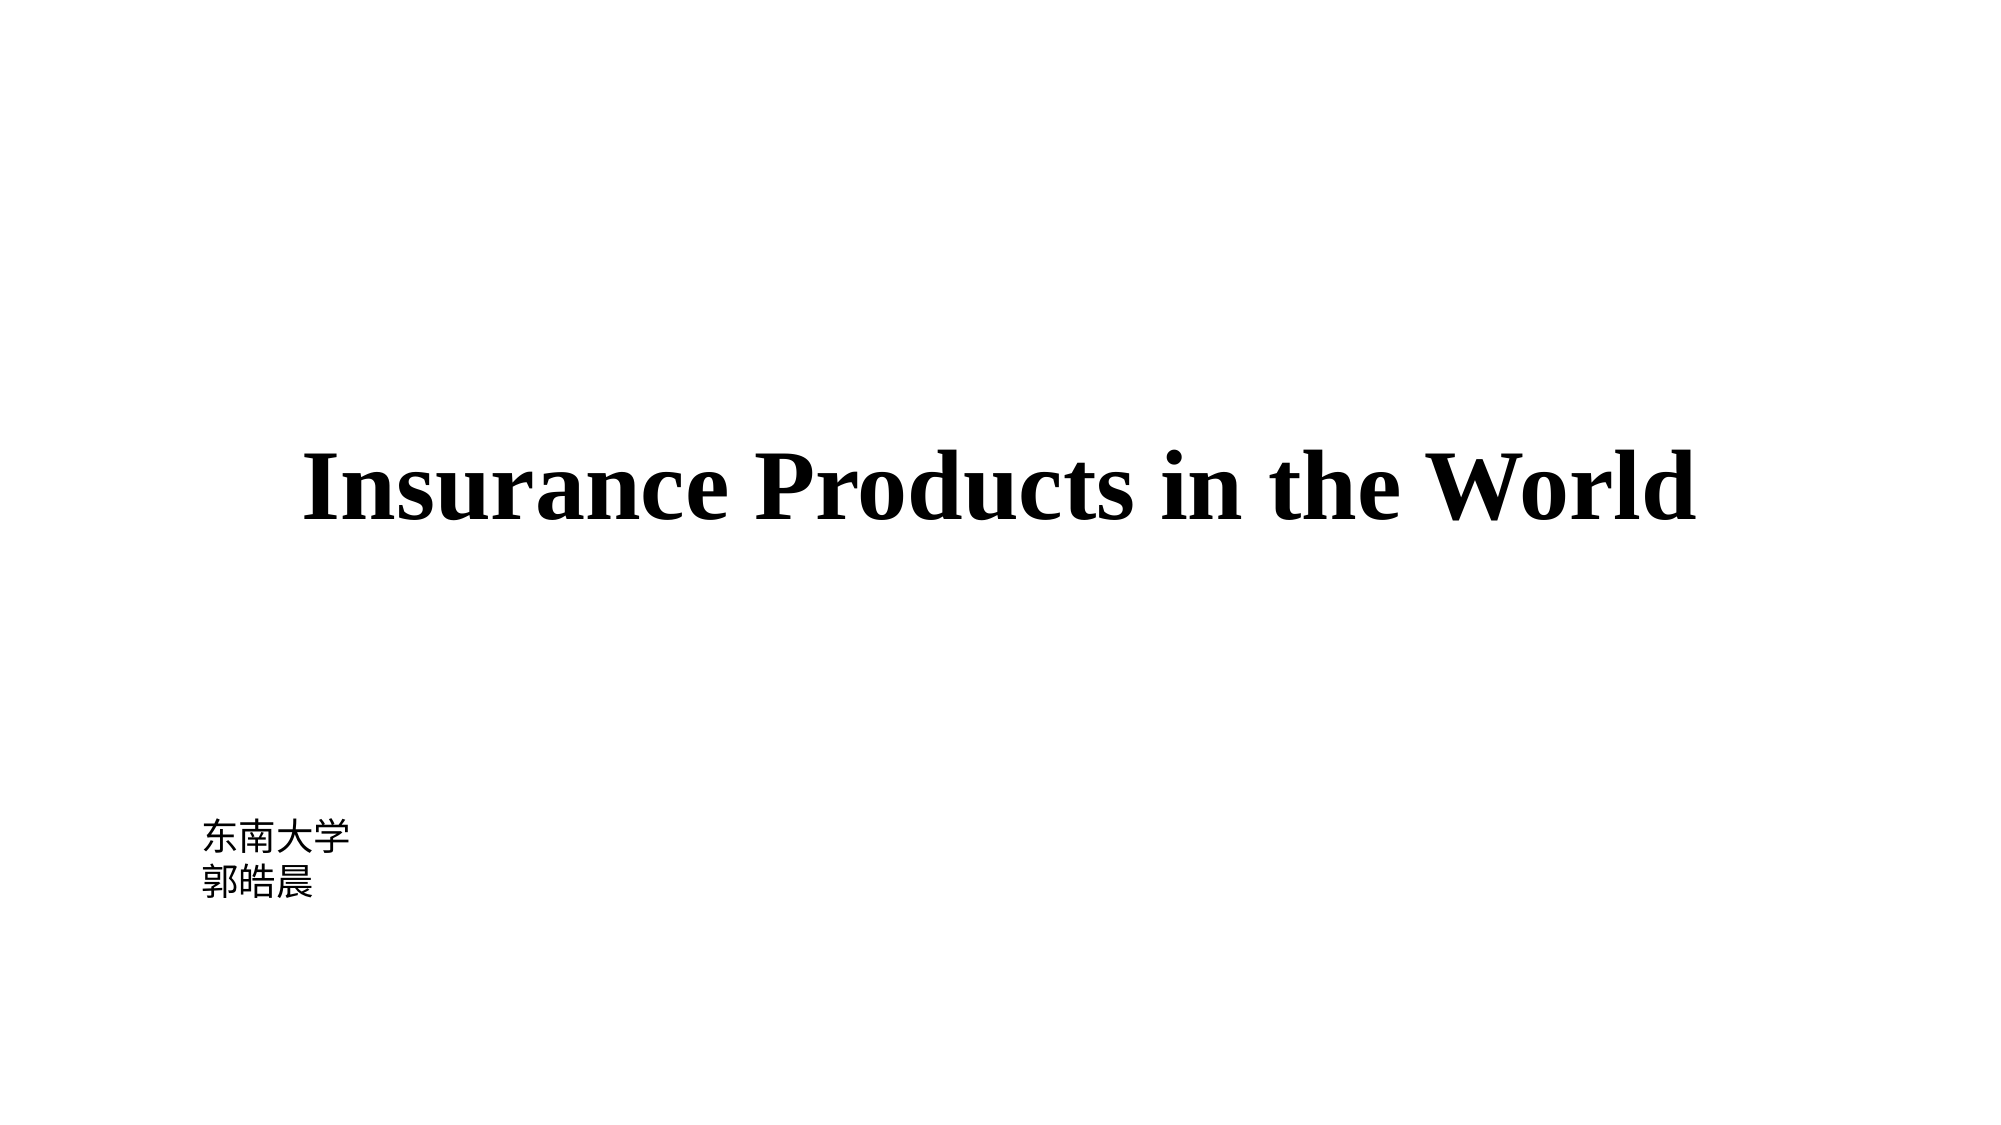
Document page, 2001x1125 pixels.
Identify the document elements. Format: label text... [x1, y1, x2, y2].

title Insurance Products in the World [150, 226, 1850, 549]
text_box 东南大学 郭皓晨 [186, 805, 712, 911]
